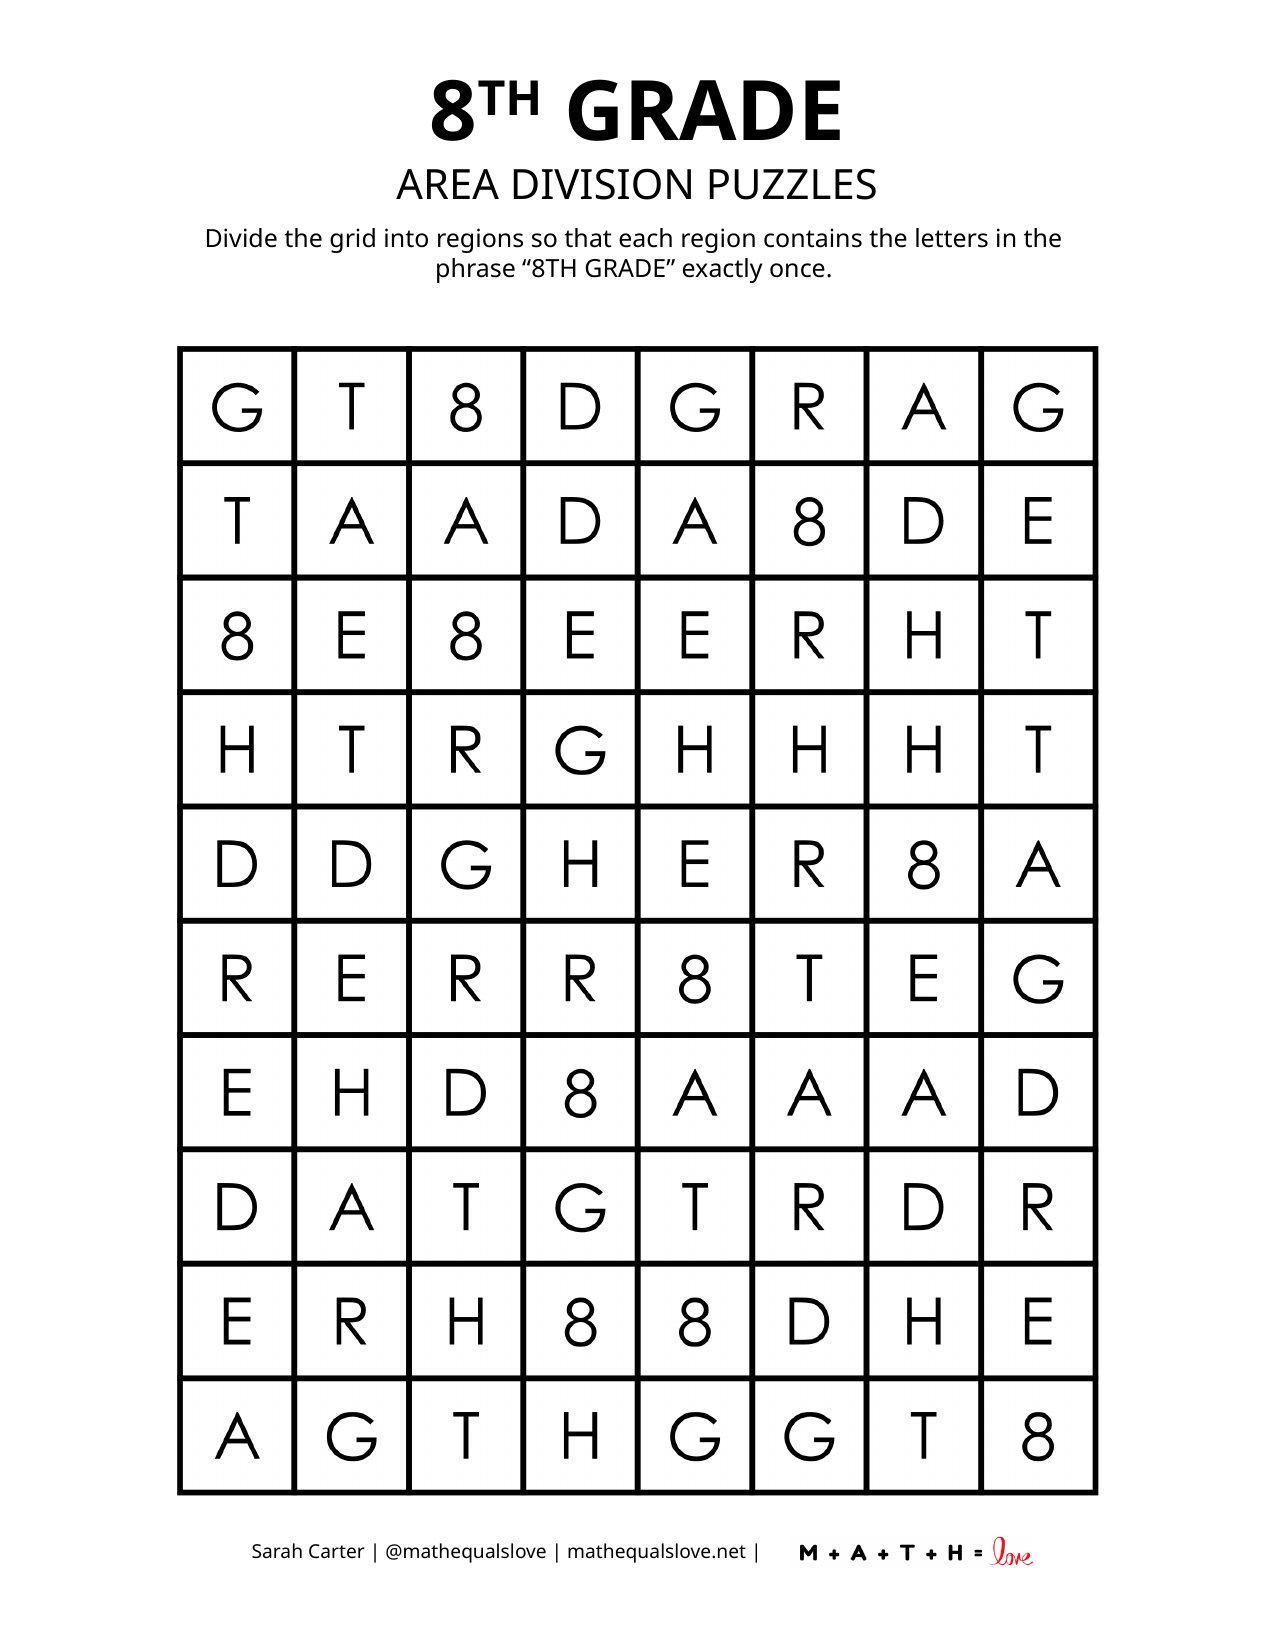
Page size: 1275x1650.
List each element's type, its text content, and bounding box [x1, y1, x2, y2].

text_box Divide the grid into regions so that each region contains the letters in the phrase “8TH GRADE” exactly once. [0, 214, 1275, 290]
text_box 8TH GRADE AREA DIVISION PUZZLES [77, 50, 1198, 214]
picture [790, 1534, 1039, 1569]
picture [174, 342, 1101, 1498]
text_box Sarah Carter | @mathequalslove | mathequalslove.net | [236, 1532, 1071, 1570]
